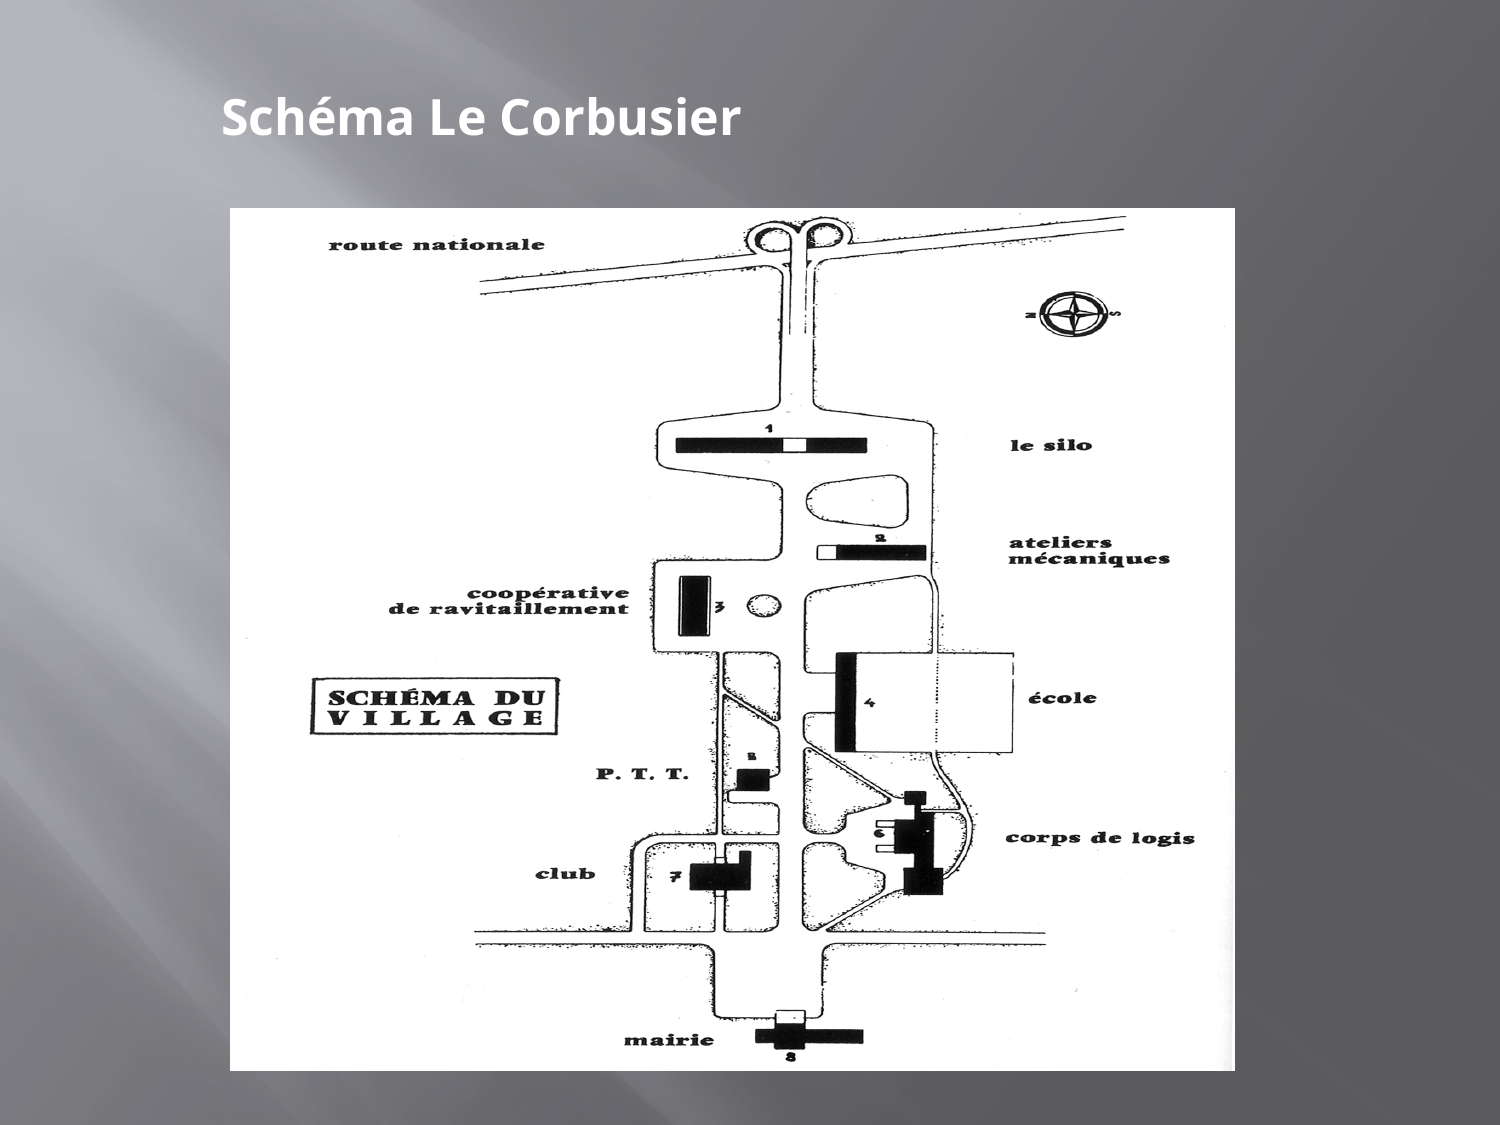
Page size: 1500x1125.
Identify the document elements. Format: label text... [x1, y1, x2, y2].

picture [229, 207, 1235, 1071]
text_box Schéma Le Corbusier [206, 78, 1034, 153]
